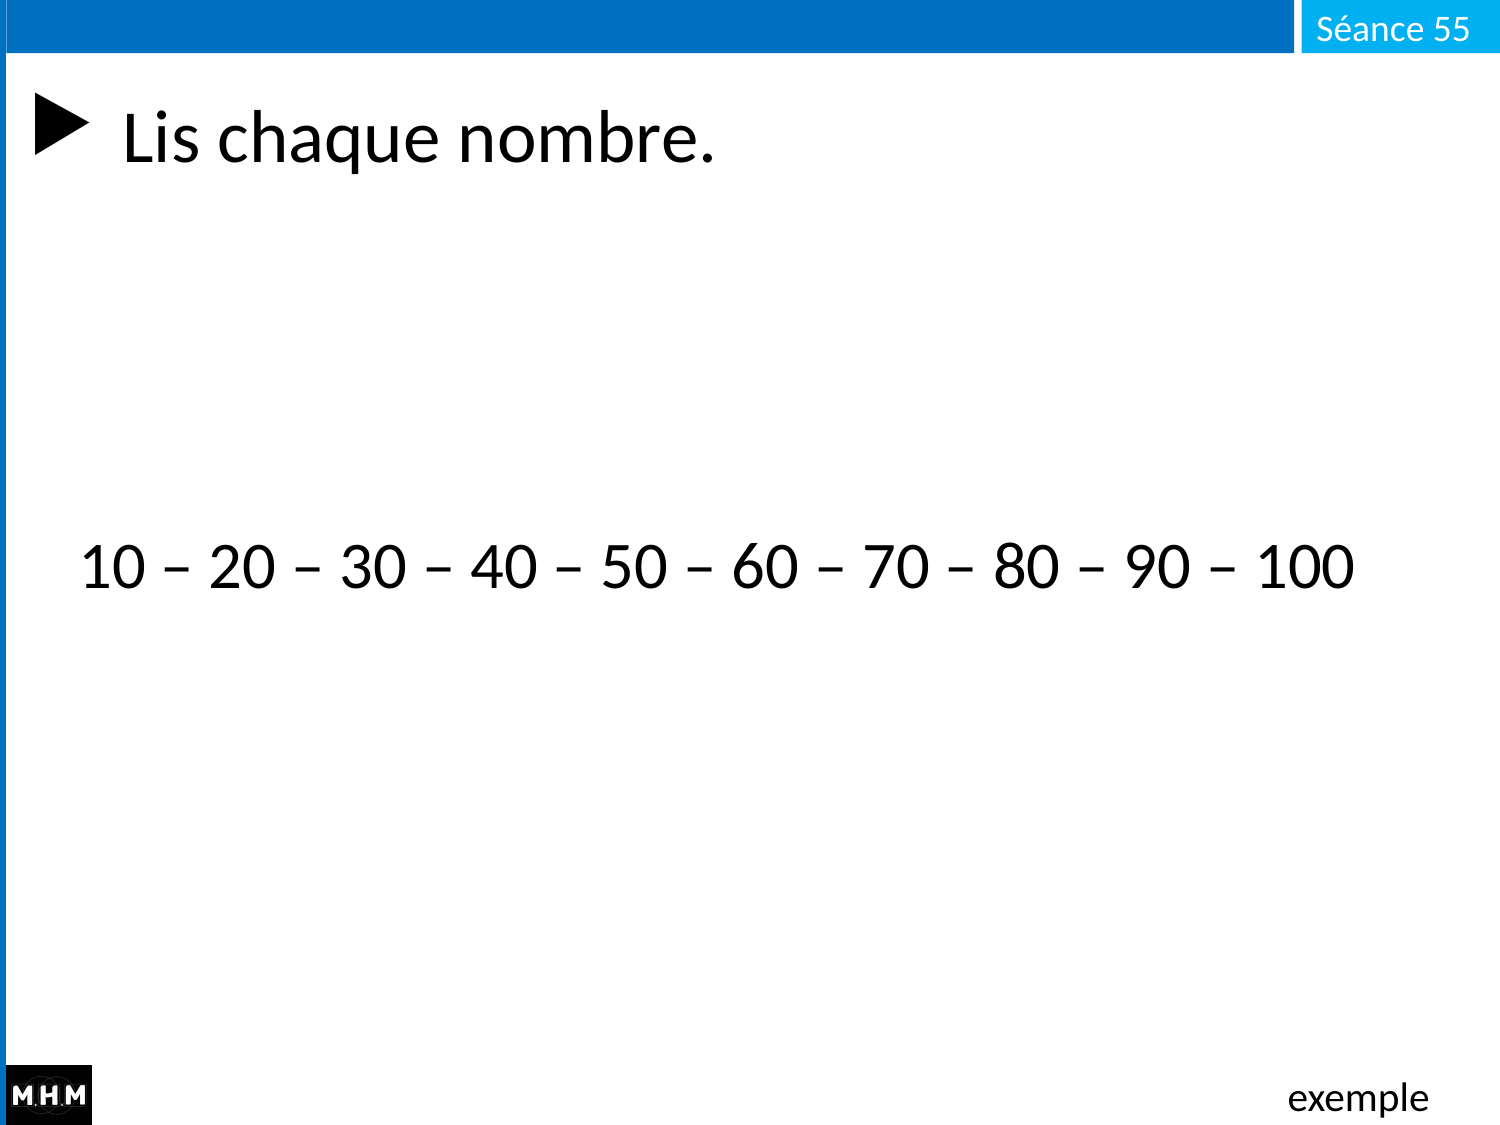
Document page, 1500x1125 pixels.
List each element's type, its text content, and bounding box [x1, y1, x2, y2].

picture [6, 1065, 92, 1125]
text_box 10 – 20 – 30 – 40 – 50 – 60 – 70 – 80 – 90 – 100 [63, 514, 1437, 610]
text_box exemple [1272, 1068, 1500, 1125]
title Lis chaque nombre. [13, 58, 1453, 219]
